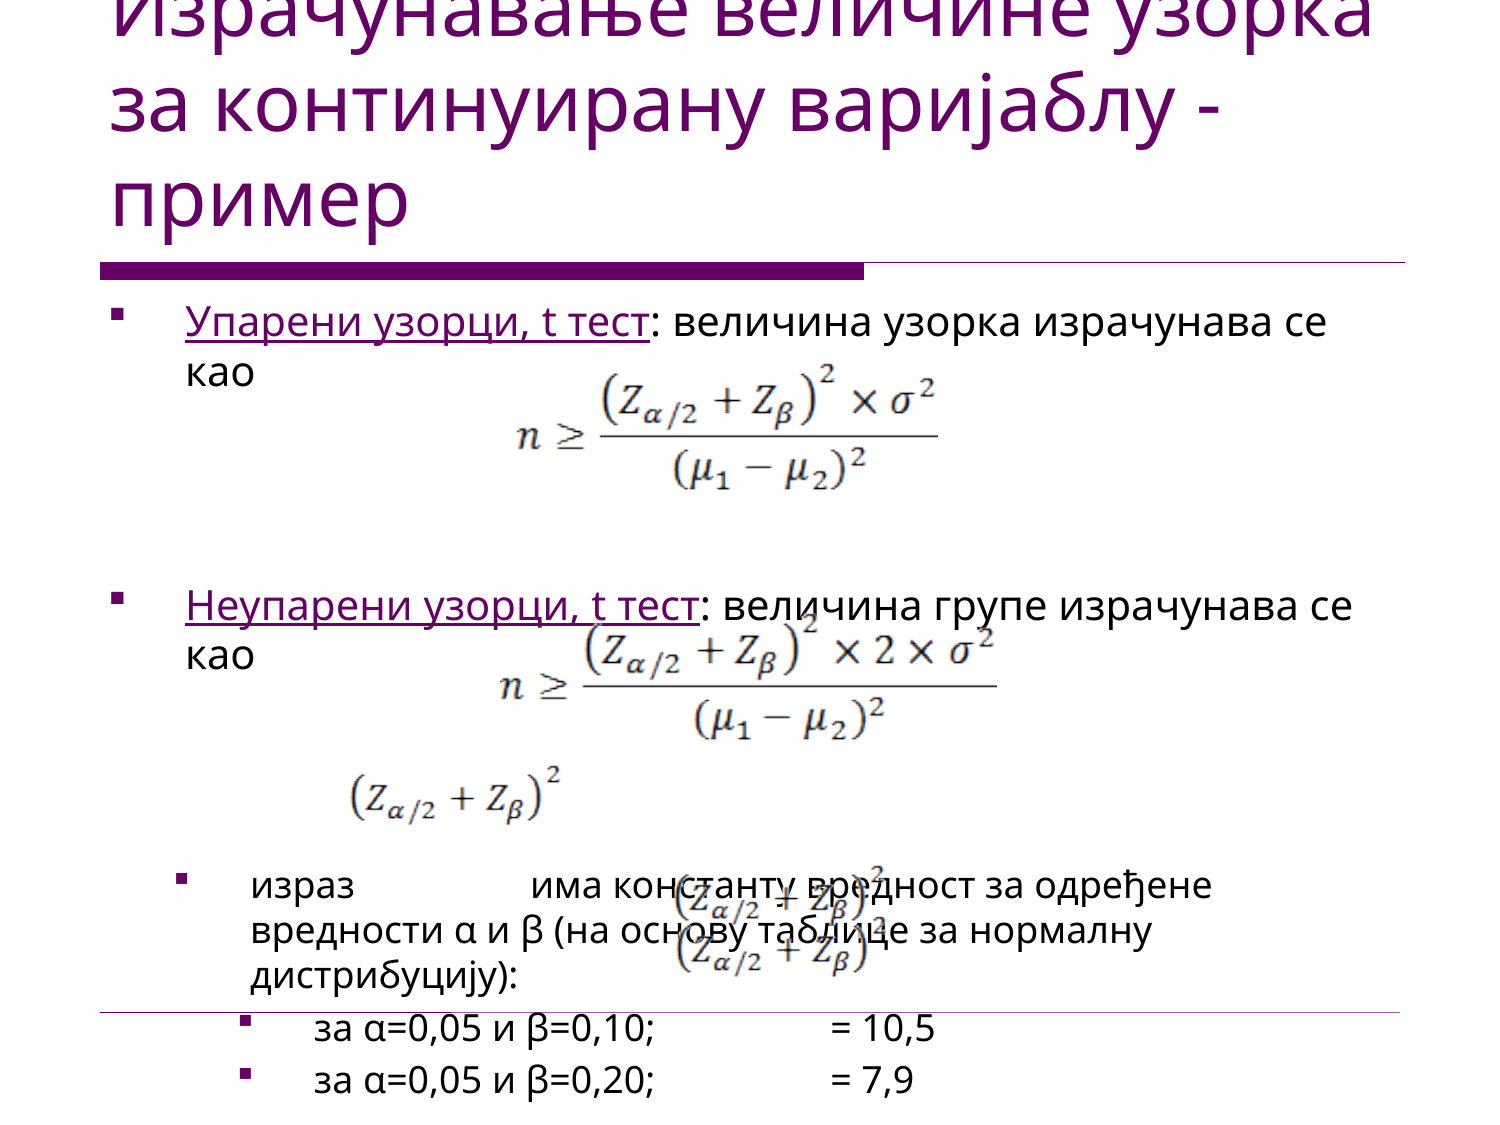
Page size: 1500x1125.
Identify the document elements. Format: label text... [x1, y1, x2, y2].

picture [516, 362, 938, 501]
picture [348, 762, 563, 833]
picture [673, 862, 889, 984]
title Израчунавање величине узорка за континуирану варијаблу - пример [93, 49, 1407, 250]
list Упарени узорци, t тест: величина узорка израчунава се као Неупарени узорци, t тест: величина групе израчунава се као израз има константу вредност за одређене вредности α и β (на основу таблице за нормалну дистрибуцију): за α=0,05 и β=0,10; = 10,5 за α=0,05 и β=0,20; = 7,9 [92, 287, 1413, 988]
text_box [734, 1, 766, 43]
picture [499, 612, 997, 751]
